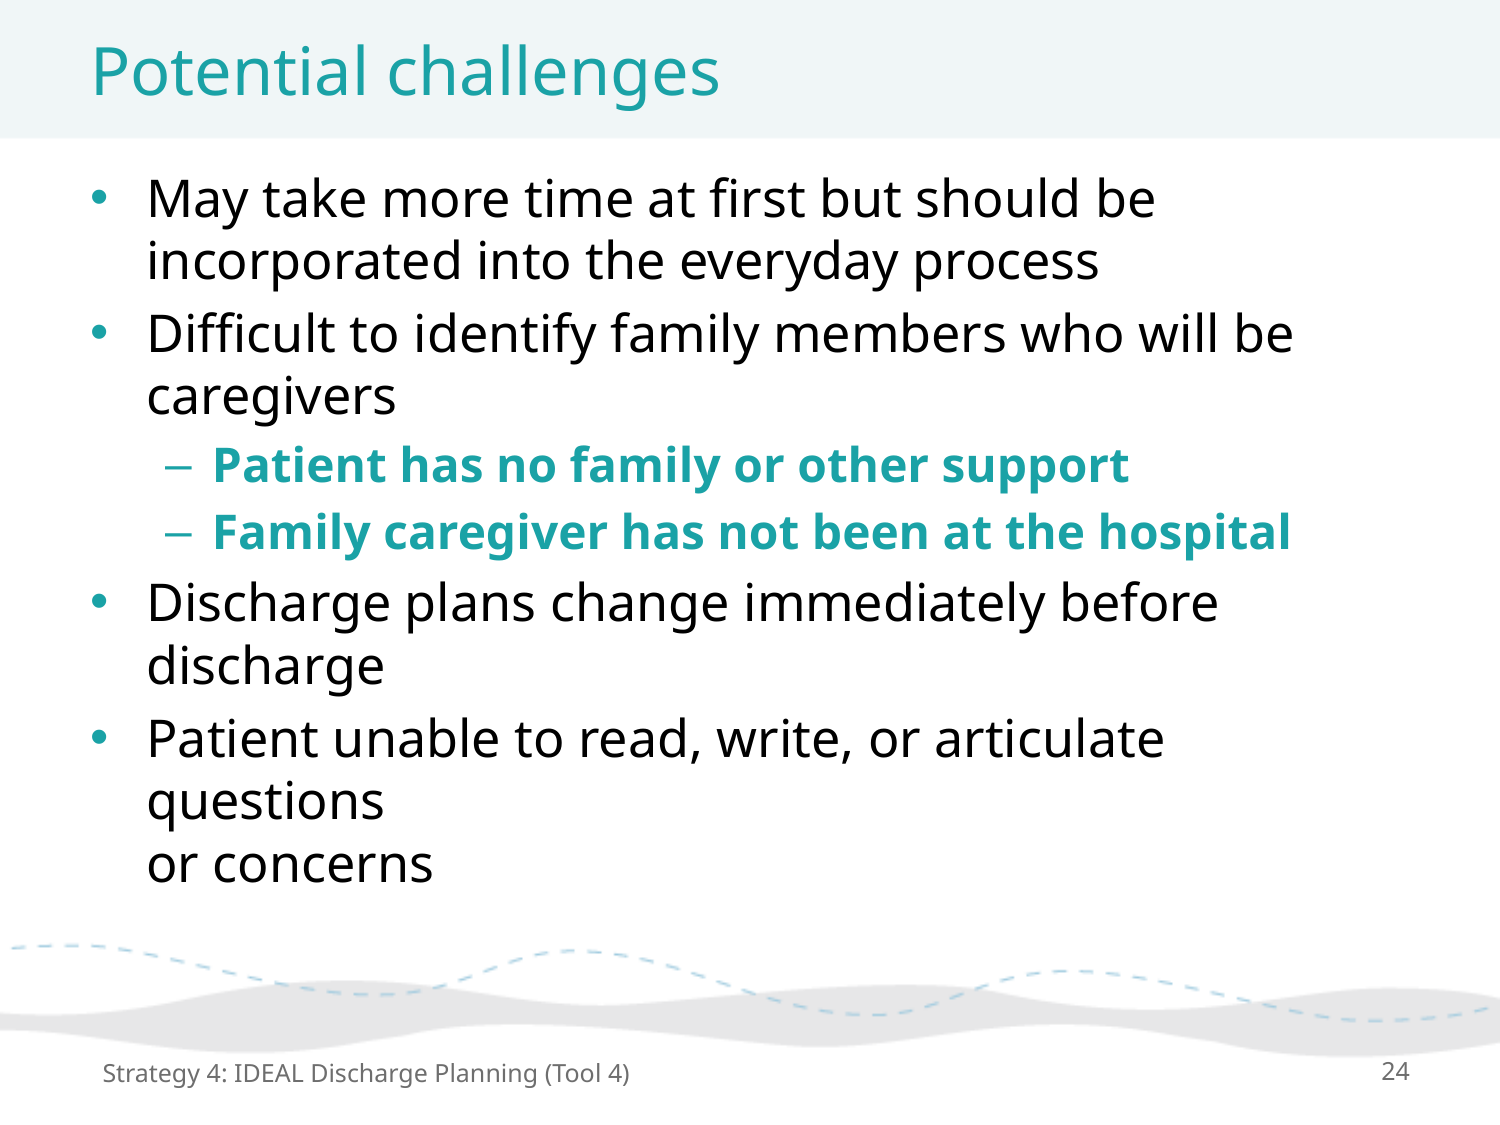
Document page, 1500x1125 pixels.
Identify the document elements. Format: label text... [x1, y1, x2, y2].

title Potential challenges [75, 0, 1425, 138]
footer Strategy 4: IDEAL Discharge Planning (Tool 4) [87, 1042, 763, 1103]
slide_number 24 [1074, 1042, 1425, 1103]
picture [0, 0, 1500, 1125]
list May take more time at first but should be incorporated into the everyday process Difficult to identify family members who will be caregivers Patient has no family or other support Family caregiver has not been at the hospital Discharge plans change immediately before discharge Patient unable to read, write, or articulate questions or concerns [75, 157, 1425, 900]
